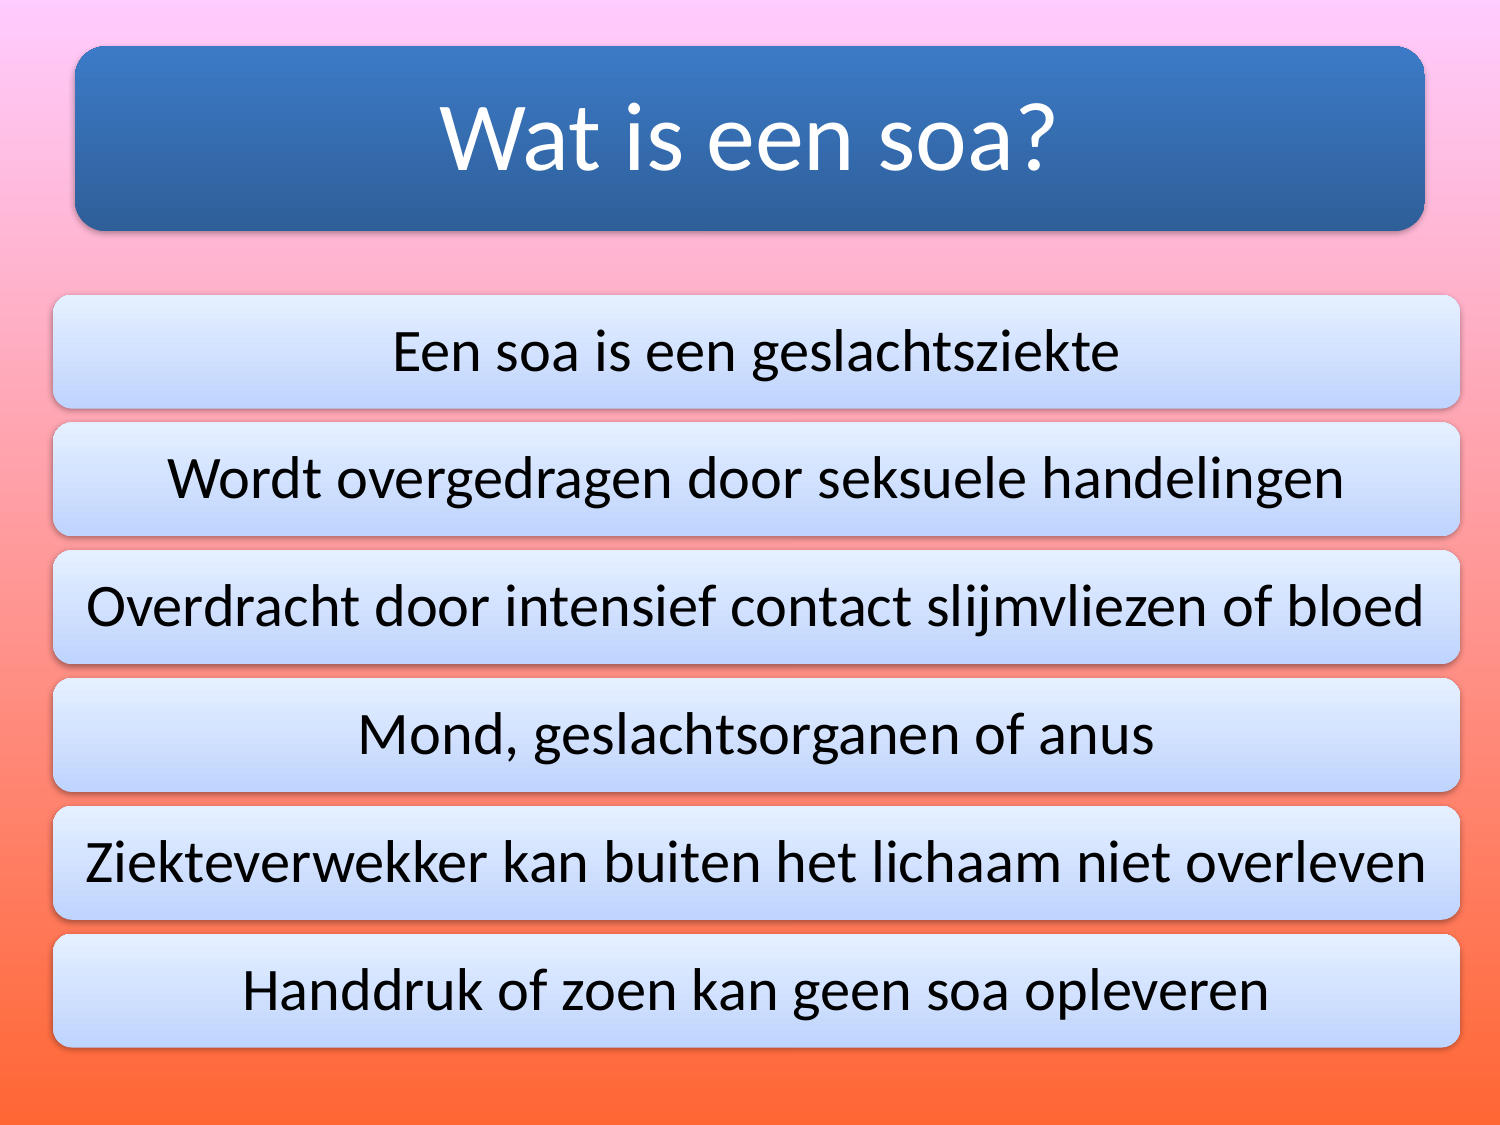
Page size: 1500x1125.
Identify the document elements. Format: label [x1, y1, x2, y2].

text_box [74, 44, 1426, 233]
list [52, 255, 1461, 1088]
